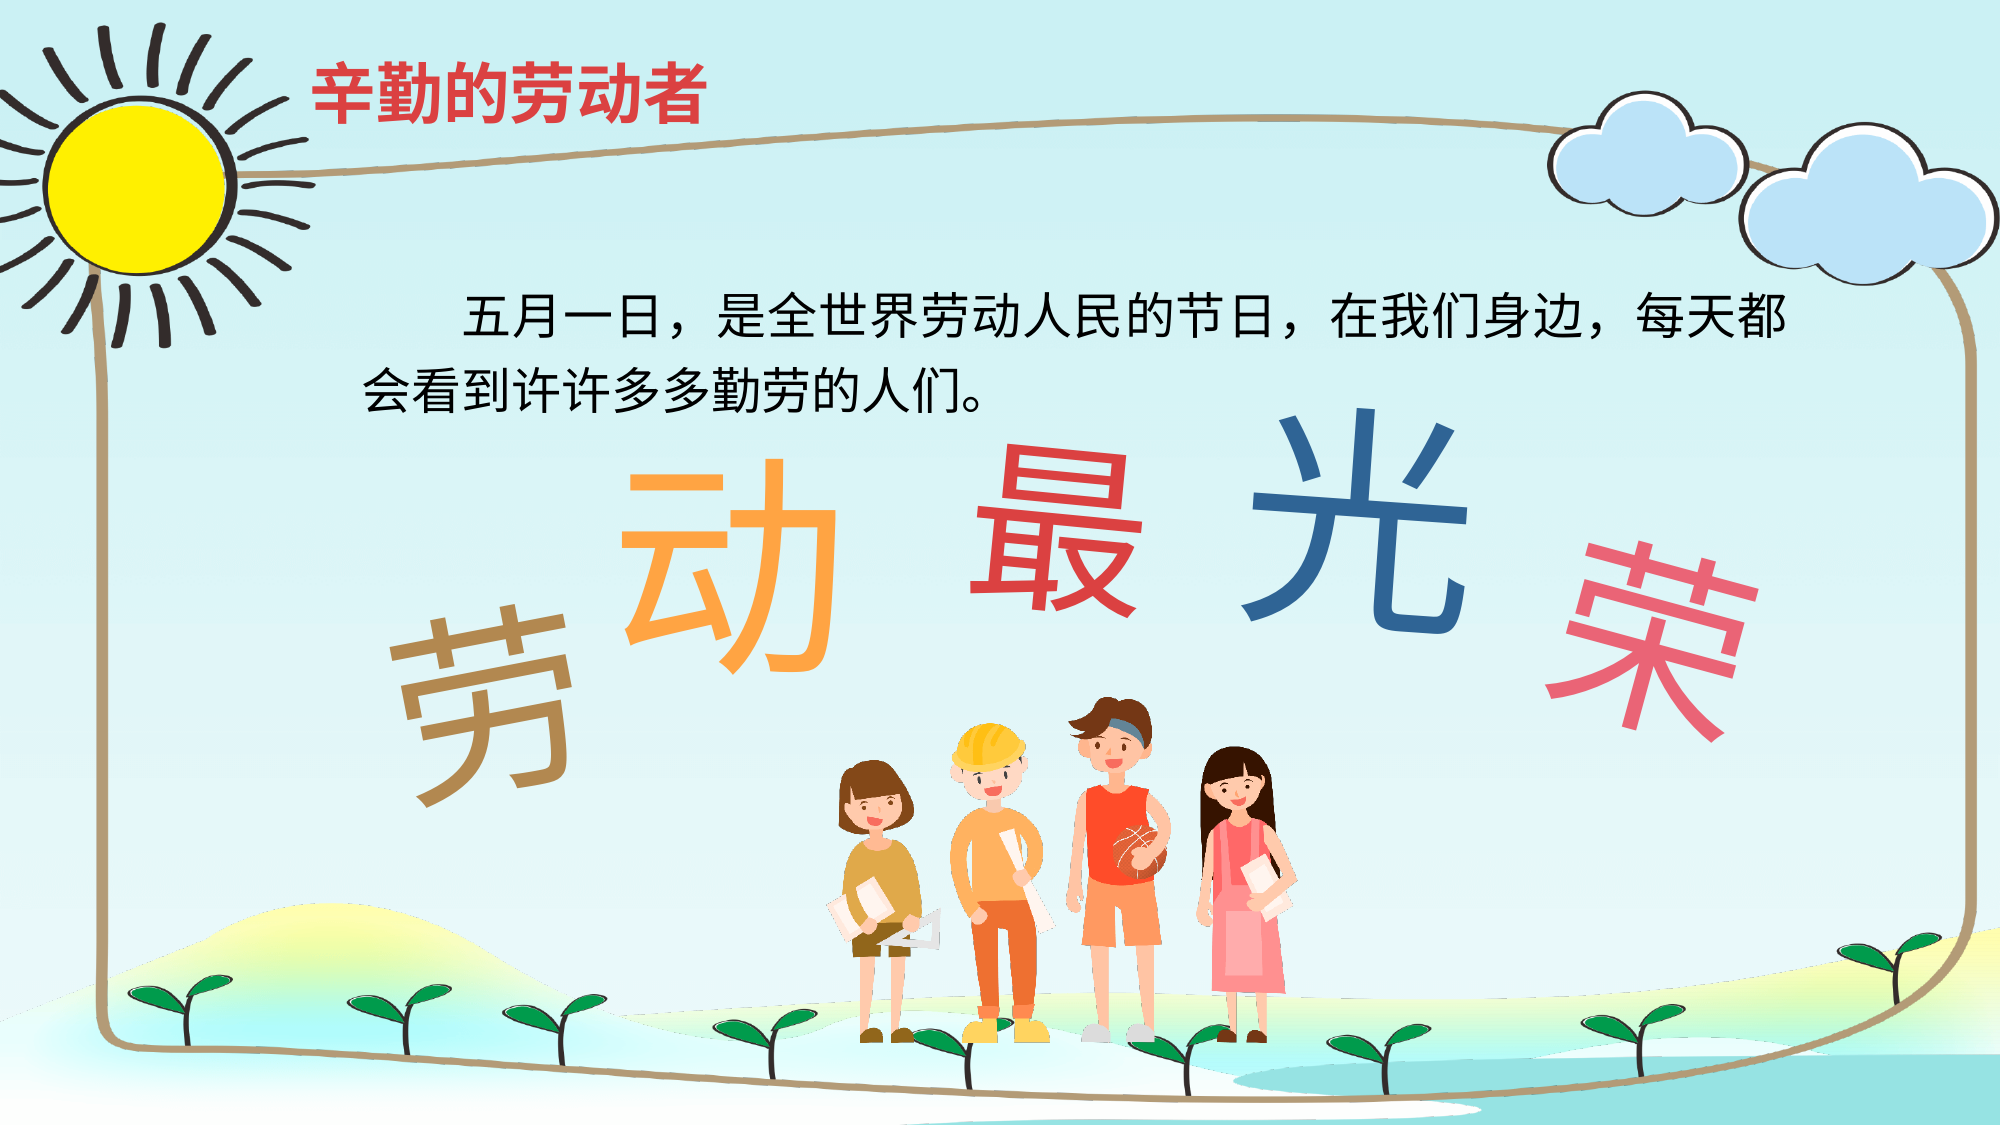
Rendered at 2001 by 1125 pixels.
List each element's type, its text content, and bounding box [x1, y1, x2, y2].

picture [0, 0, 2000, 1125]
text_box 劳 [352, 551, 627, 846]
text_box 荣 [1510, 483, 1841, 801]
text_box 动 [595, 409, 868, 712]
text_box 五月一日，是全世界劳动人民的节日，在我们身边，每天都会看到许许多多勤劳的人们。 [346, 262, 1803, 427]
text_box 最 [946, 396, 1231, 583]
text_box 辛勤的劳动者 [263, 44, 822, 140]
text_box 光 [1219, 353, 1530, 677]
